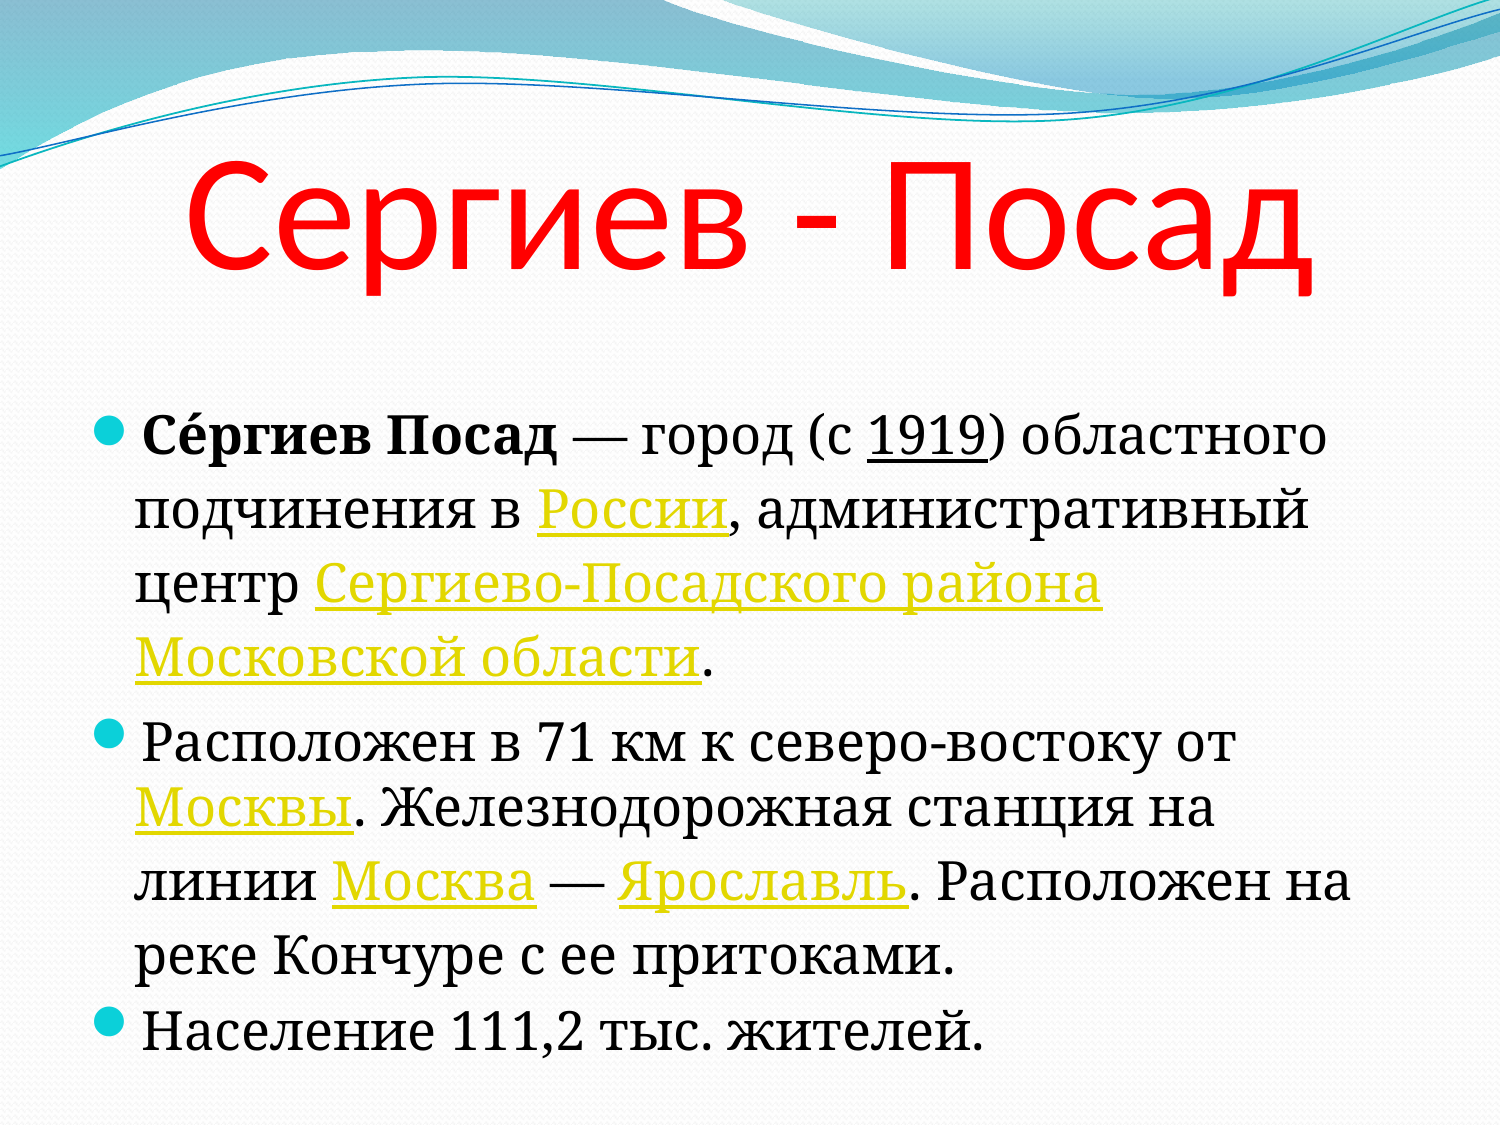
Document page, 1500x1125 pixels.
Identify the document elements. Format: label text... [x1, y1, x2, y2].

list Се́ргиев Посад — город (с 1919) областного подчинения в России, административный центр Сергиево-Посадского района Московской области. Расположен в 71 км к северо-востоку от Москвы. Железнодорожная станция на линии Москва — Ярославль. Расположен на реке Кончуре с ее притоками. Население 111,2 тыс. жителей. [75, 317, 1425, 1038]
title Сергиев - Посад [75, 115, 1425, 303]
